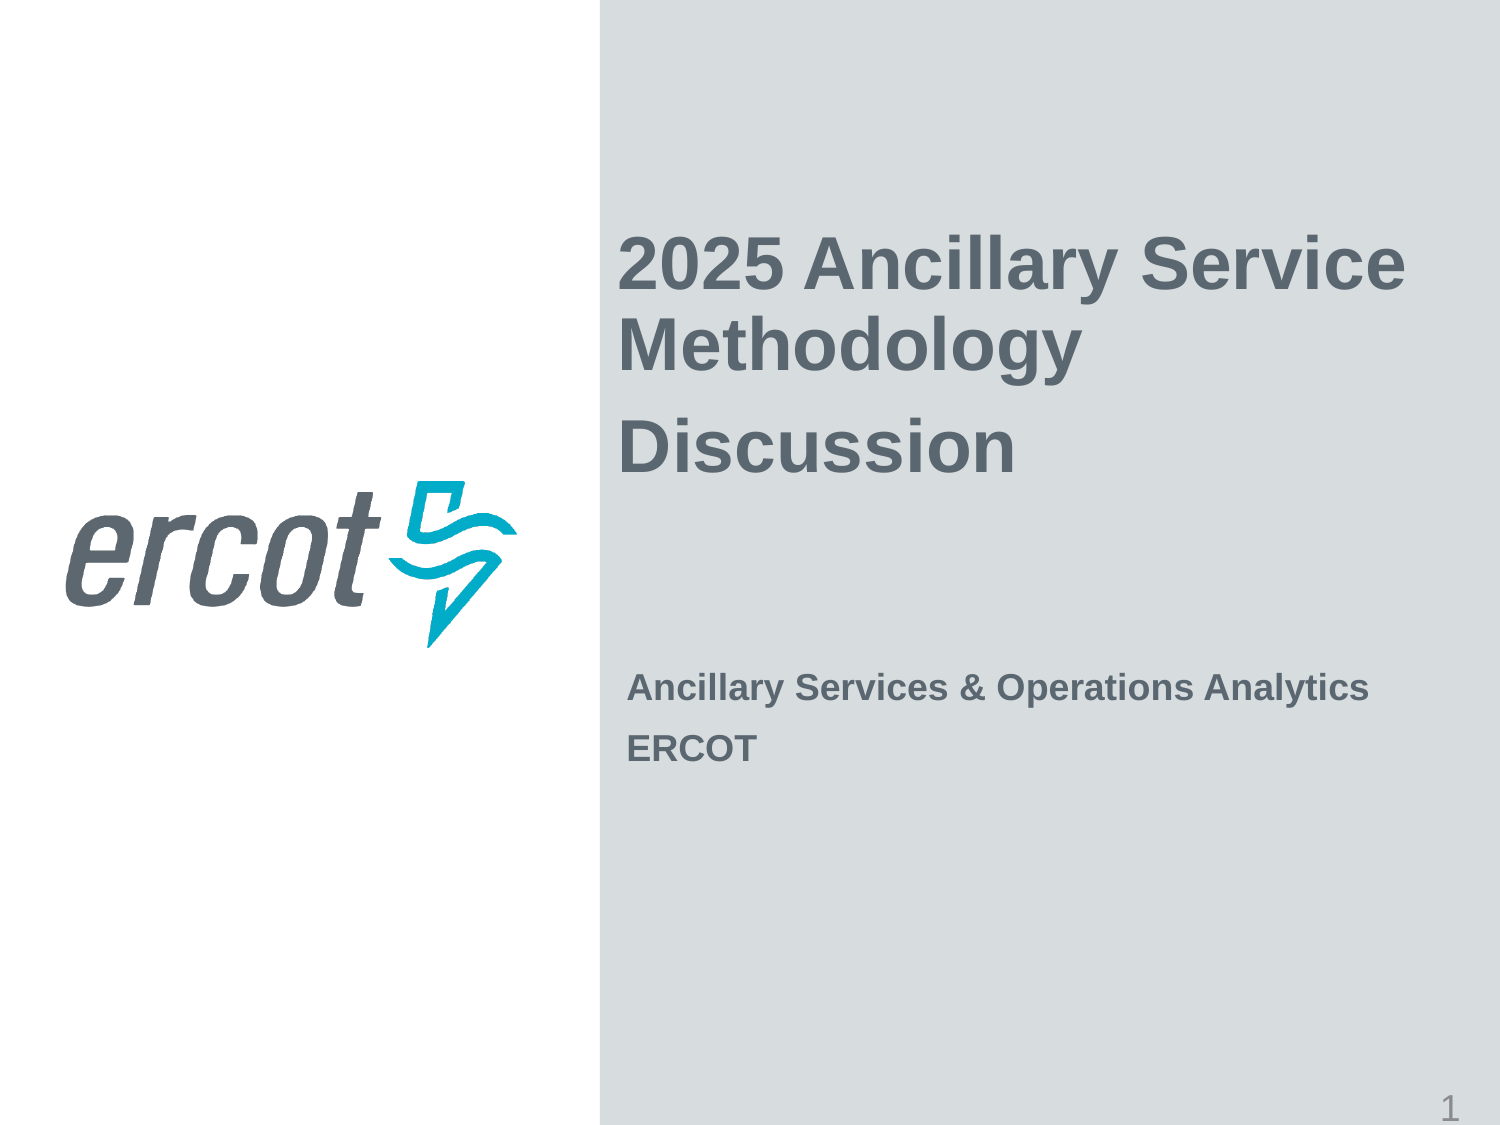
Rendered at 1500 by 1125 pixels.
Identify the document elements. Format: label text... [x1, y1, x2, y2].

text_box Ancillary Services & Operations Analytics ERCOT [611, 660, 1425, 768]
picture [56, 471, 525, 654]
text_box 2025 Ancillary Service Methodology Discussion [603, 217, 1500, 596]
slide_number 1 [1425, 1076, 1500, 1112]
